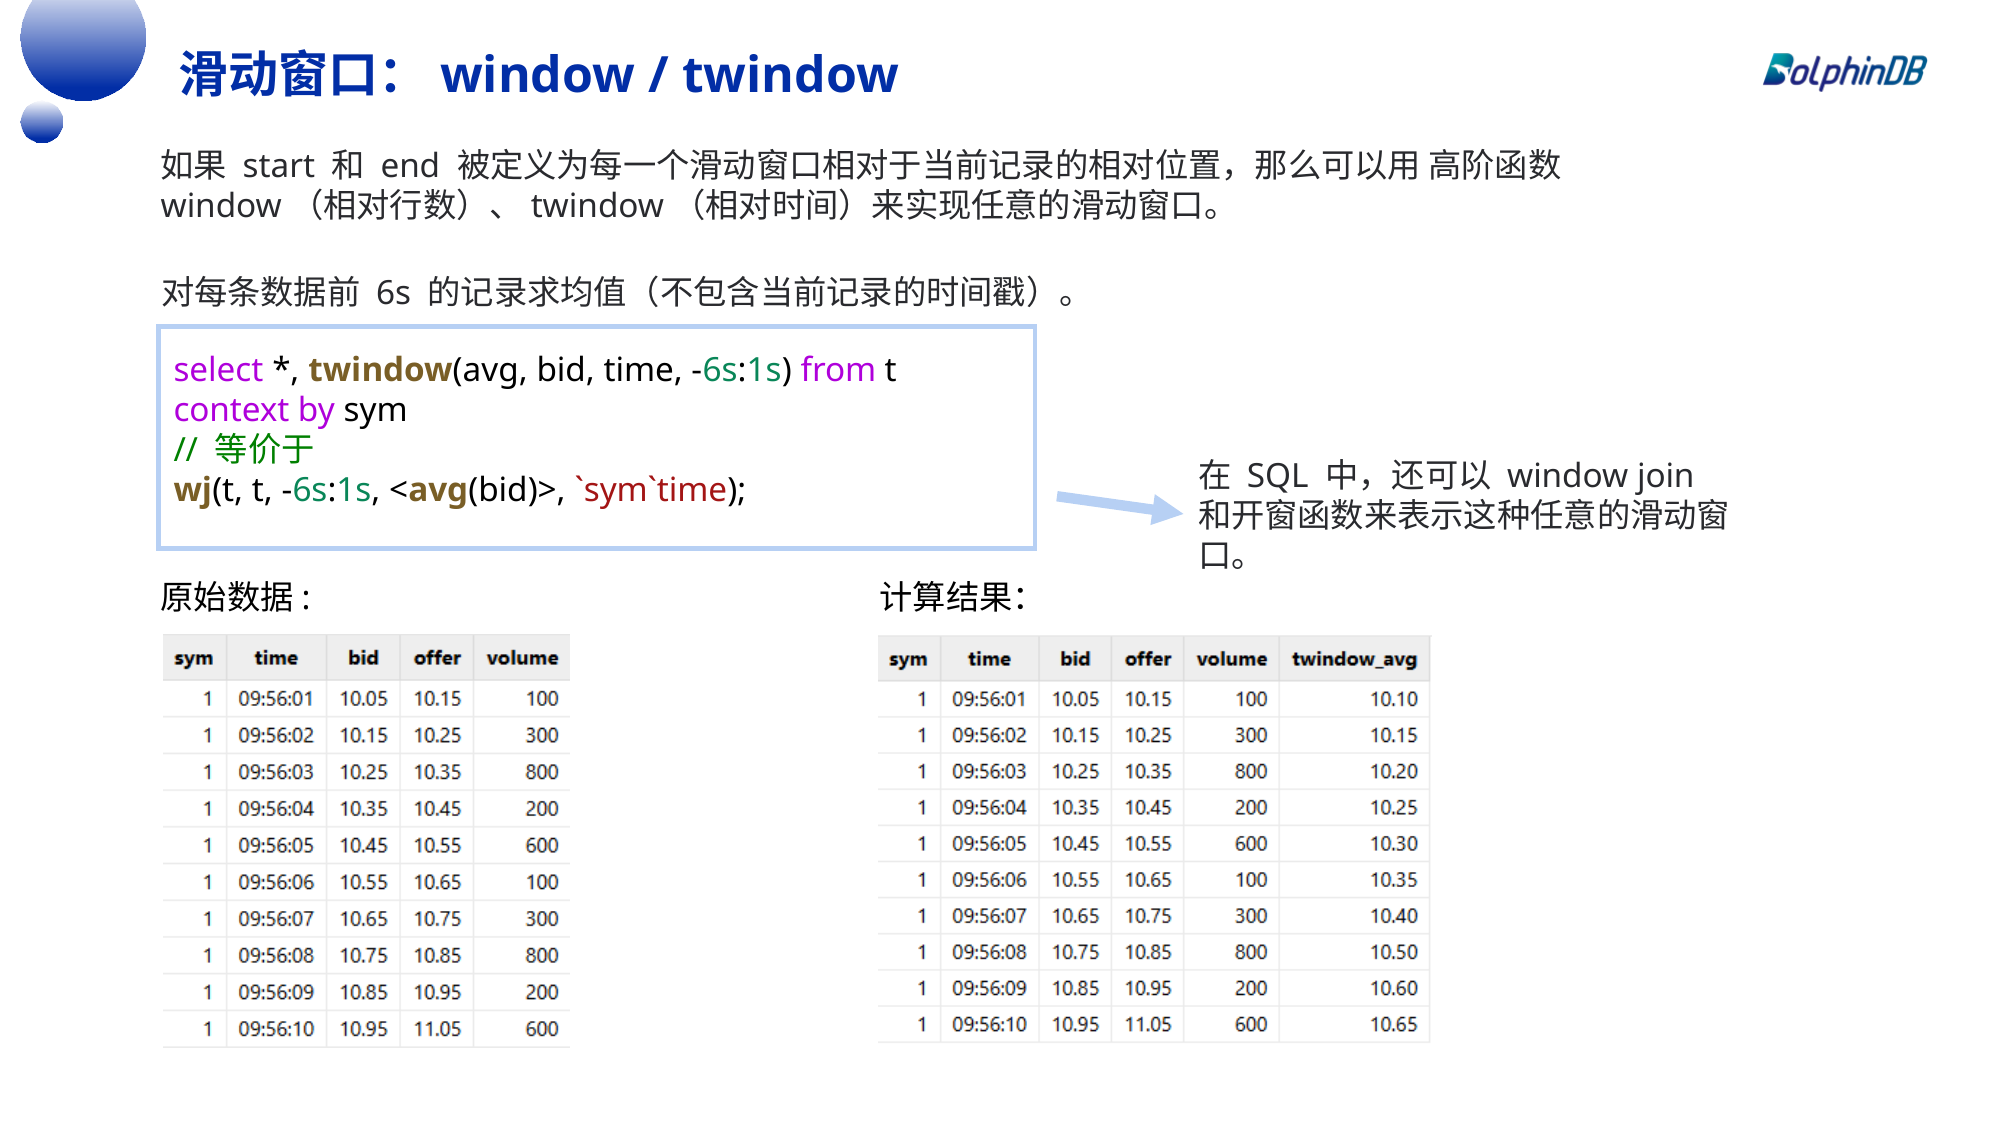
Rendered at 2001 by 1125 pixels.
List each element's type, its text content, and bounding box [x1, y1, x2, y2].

text_box 计算结果： [864, 568, 1532, 624]
text_box 滑动窗口：window / twindow [163, 35, 1196, 110]
picture [878, 634, 1432, 1046]
text_box 对每条数据前 6s 的记录求均值（不包含当前记录的时间戳）。 [146, 263, 1114, 319]
text_box select *, twindow(avg, bid, time, -6s:1s) from t context by sym // 等价于 wj(t, t, -6s:1s, <avg(bid)>, `sym`time); [158, 341, 993, 535]
picture [163, 634, 570, 1048]
picture [1755, 47, 1929, 93]
text_box [19, 0, 147, 102]
text_box [19, 99, 64, 144]
text_box 原始数据: [145, 568, 493, 624]
text_box [158, 326, 1036, 550]
text_box 在 SQL 中，还可以 window join 和开窗函数来表示这种任意的滑动窗口。 [1183, 446, 1756, 582]
text_box 如果 start 和 end 被定义为每一个滑动窗口相对于当前记录的相对位置，那么可以用 高阶函数 window（相对行数）、twindow（相对时间）来实现任意的滑动窗口。 [145, 137, 1740, 232]
